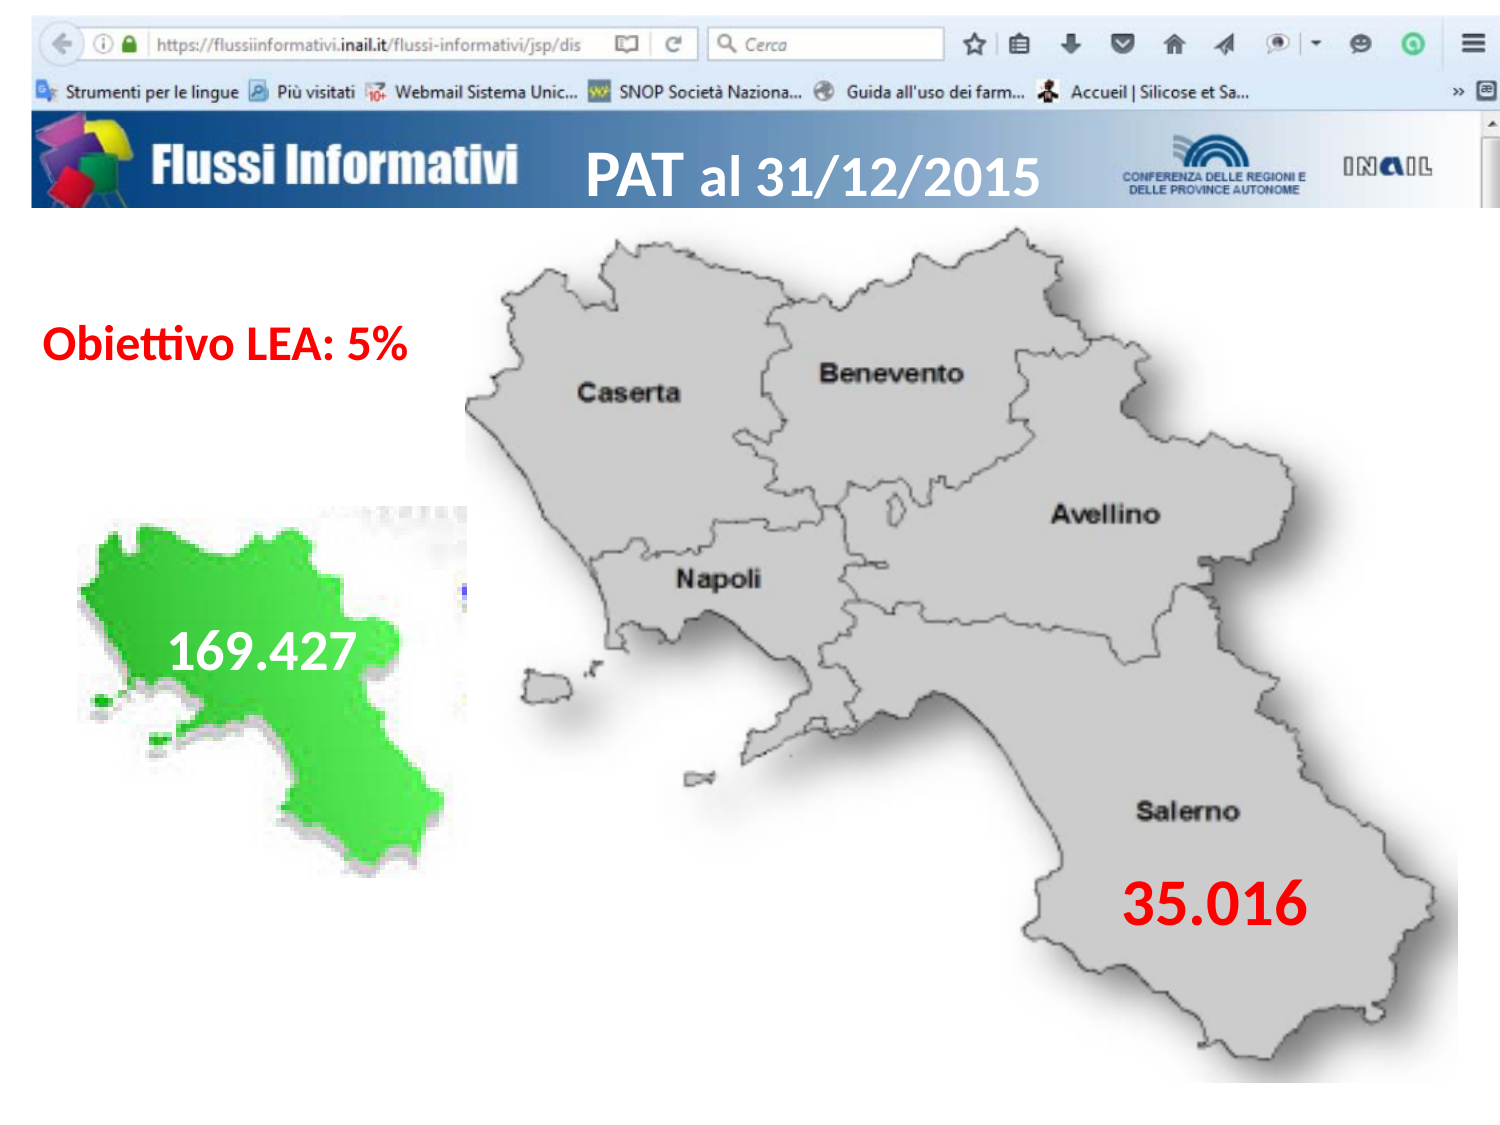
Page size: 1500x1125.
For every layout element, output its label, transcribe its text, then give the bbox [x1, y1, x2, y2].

picture [40, 213, 1458, 1083]
text_box Obiettivo LEA: 5% [27, 302, 424, 378]
picture [17, 14, 1500, 209]
